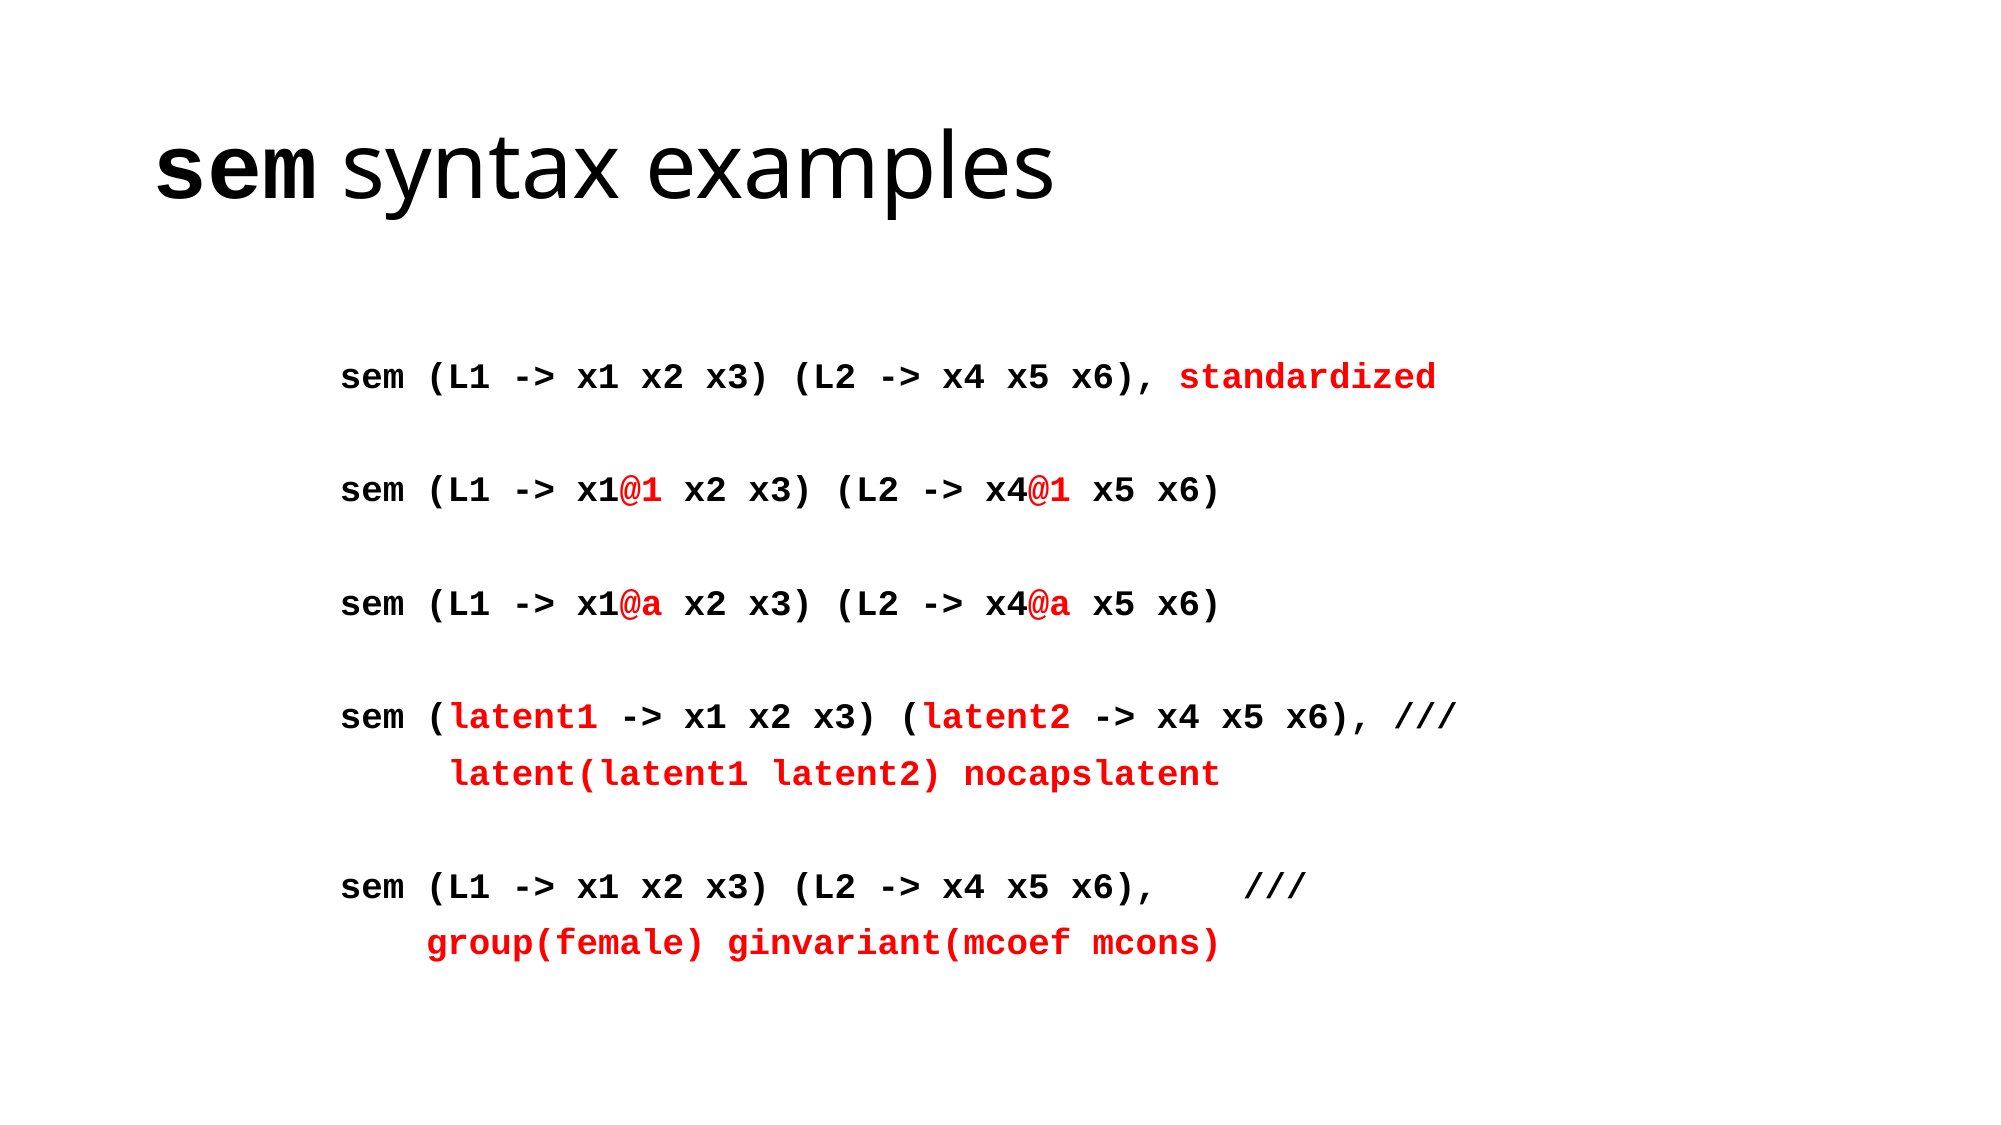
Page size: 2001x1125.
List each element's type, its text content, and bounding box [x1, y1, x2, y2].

title sem syntax examples [137, 59, 1863, 278]
list sem (L1 -> x1 x2 x3) (L2 -> x4 x5 x6), standardized sem (L1 -> x1@1 x2 x3) (L2 -> x4@1 x5 x6) sem (L1 -> x1@a x2 x3) (L2 -> x4@a x5 x6) sem (latent1 -> x1 x2 x3) (latent2 -> x4 x5 x6), /// latent(latent1 latent2) nocapslatent sem (L1 -> x1 x2 x3) (L2 -> x4 x5 x6), /// group(female) ginvariant(mcoef mcons) [324, 350, 1675, 975]
